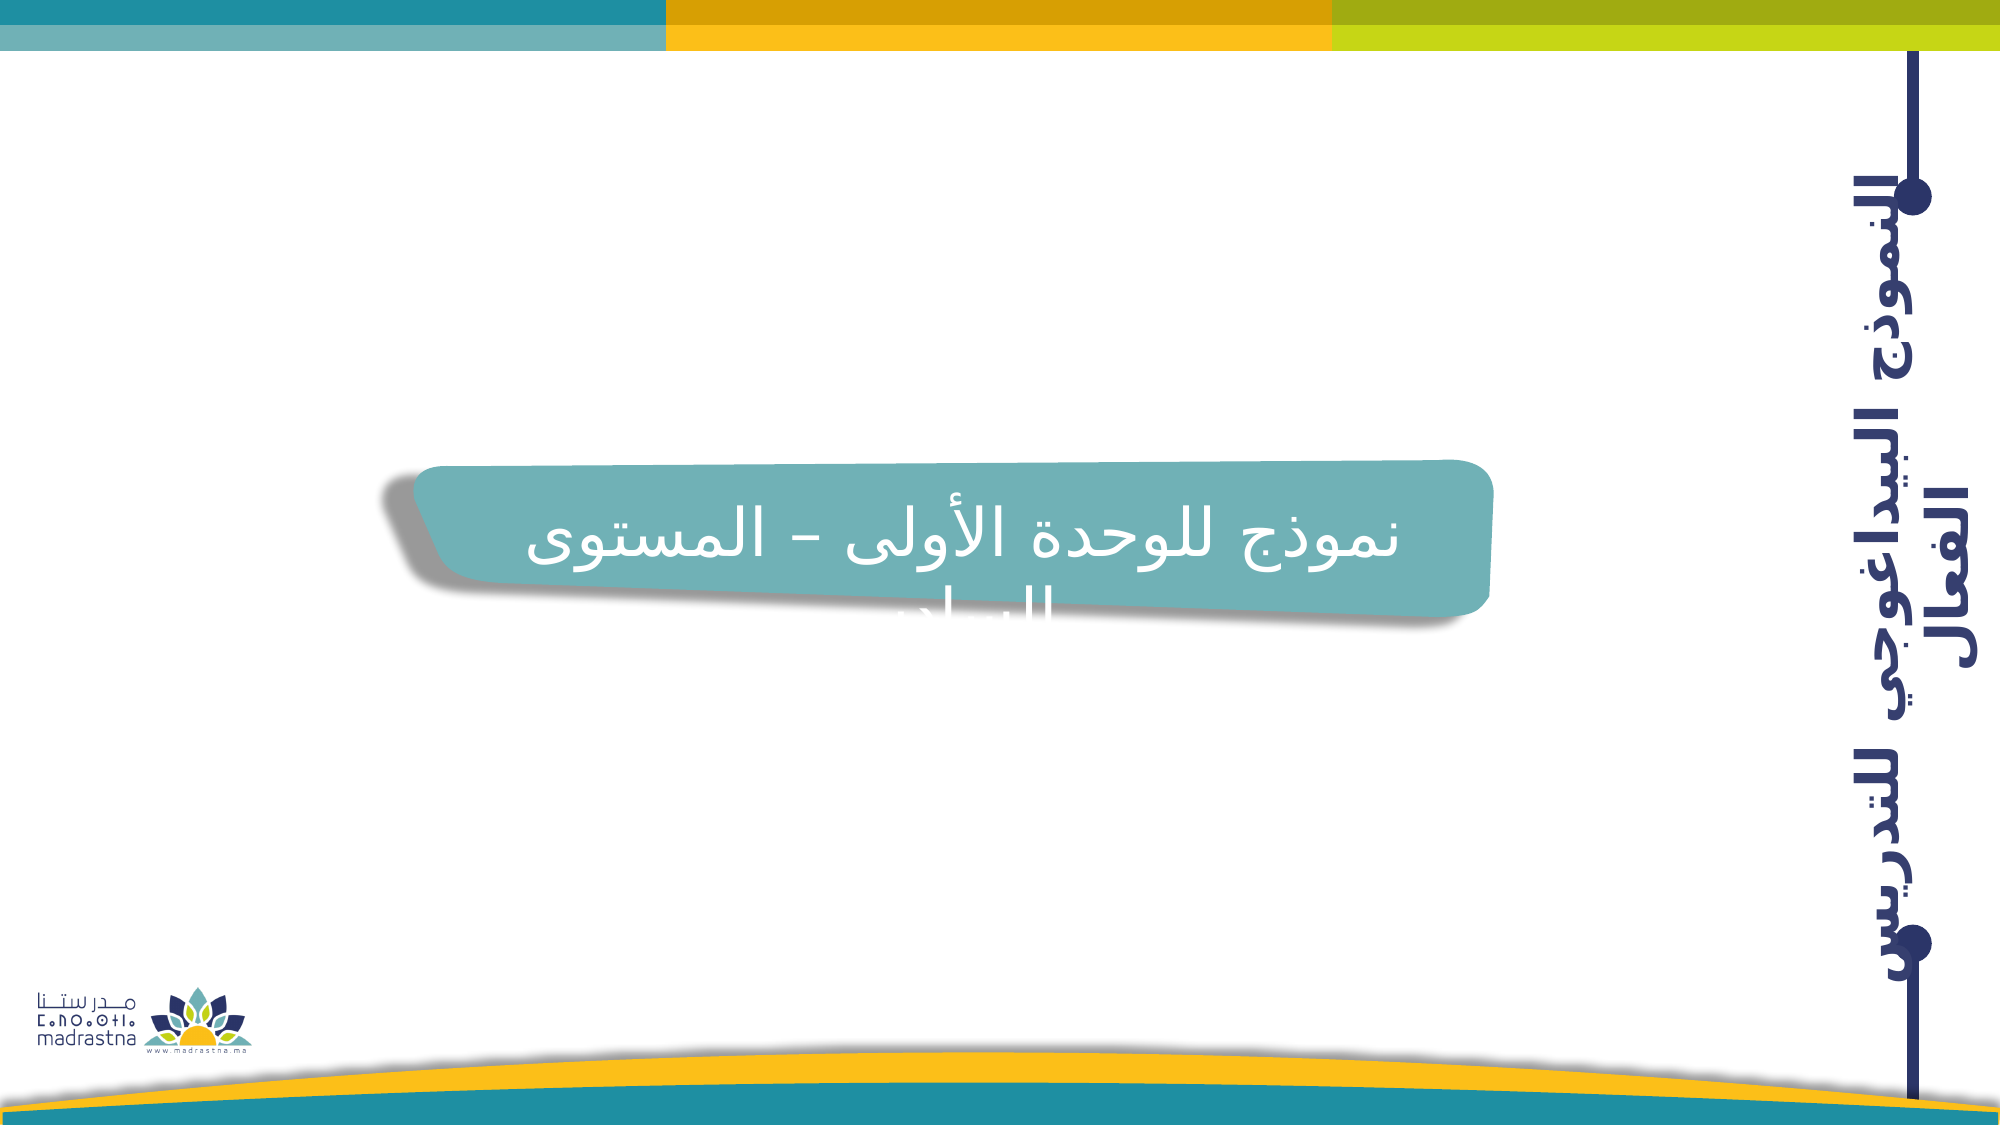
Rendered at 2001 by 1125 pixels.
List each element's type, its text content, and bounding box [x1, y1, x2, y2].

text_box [0, 0, 2000, 52]
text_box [1894, 925, 1931, 1052]
picture [37, 987, 252, 1052]
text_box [0, 1052, 2000, 1125]
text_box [370, 421, 1536, 618]
text_box النموذج البيداغوجي للتدريس الفعال [1832, 136, 1988, 1021]
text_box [1894, 52, 1931, 215]
